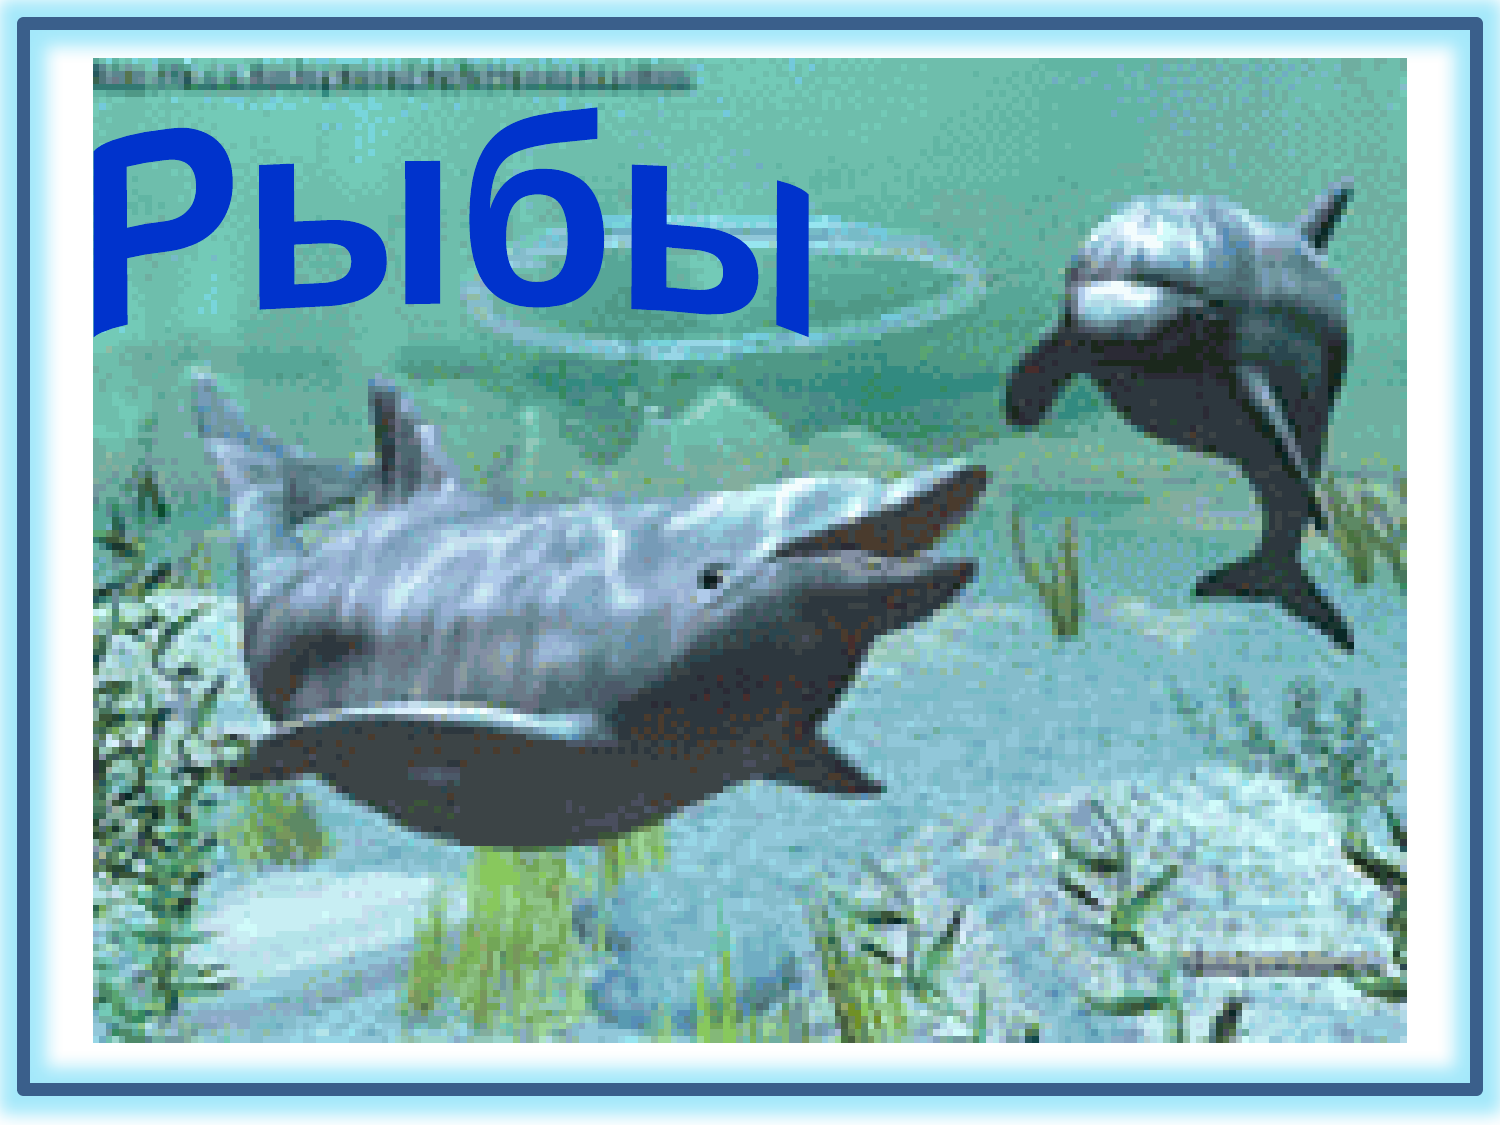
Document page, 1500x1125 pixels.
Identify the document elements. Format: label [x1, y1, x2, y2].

picture [93, 58, 1407, 1044]
text_box [21, 21, 1479, 1092]
